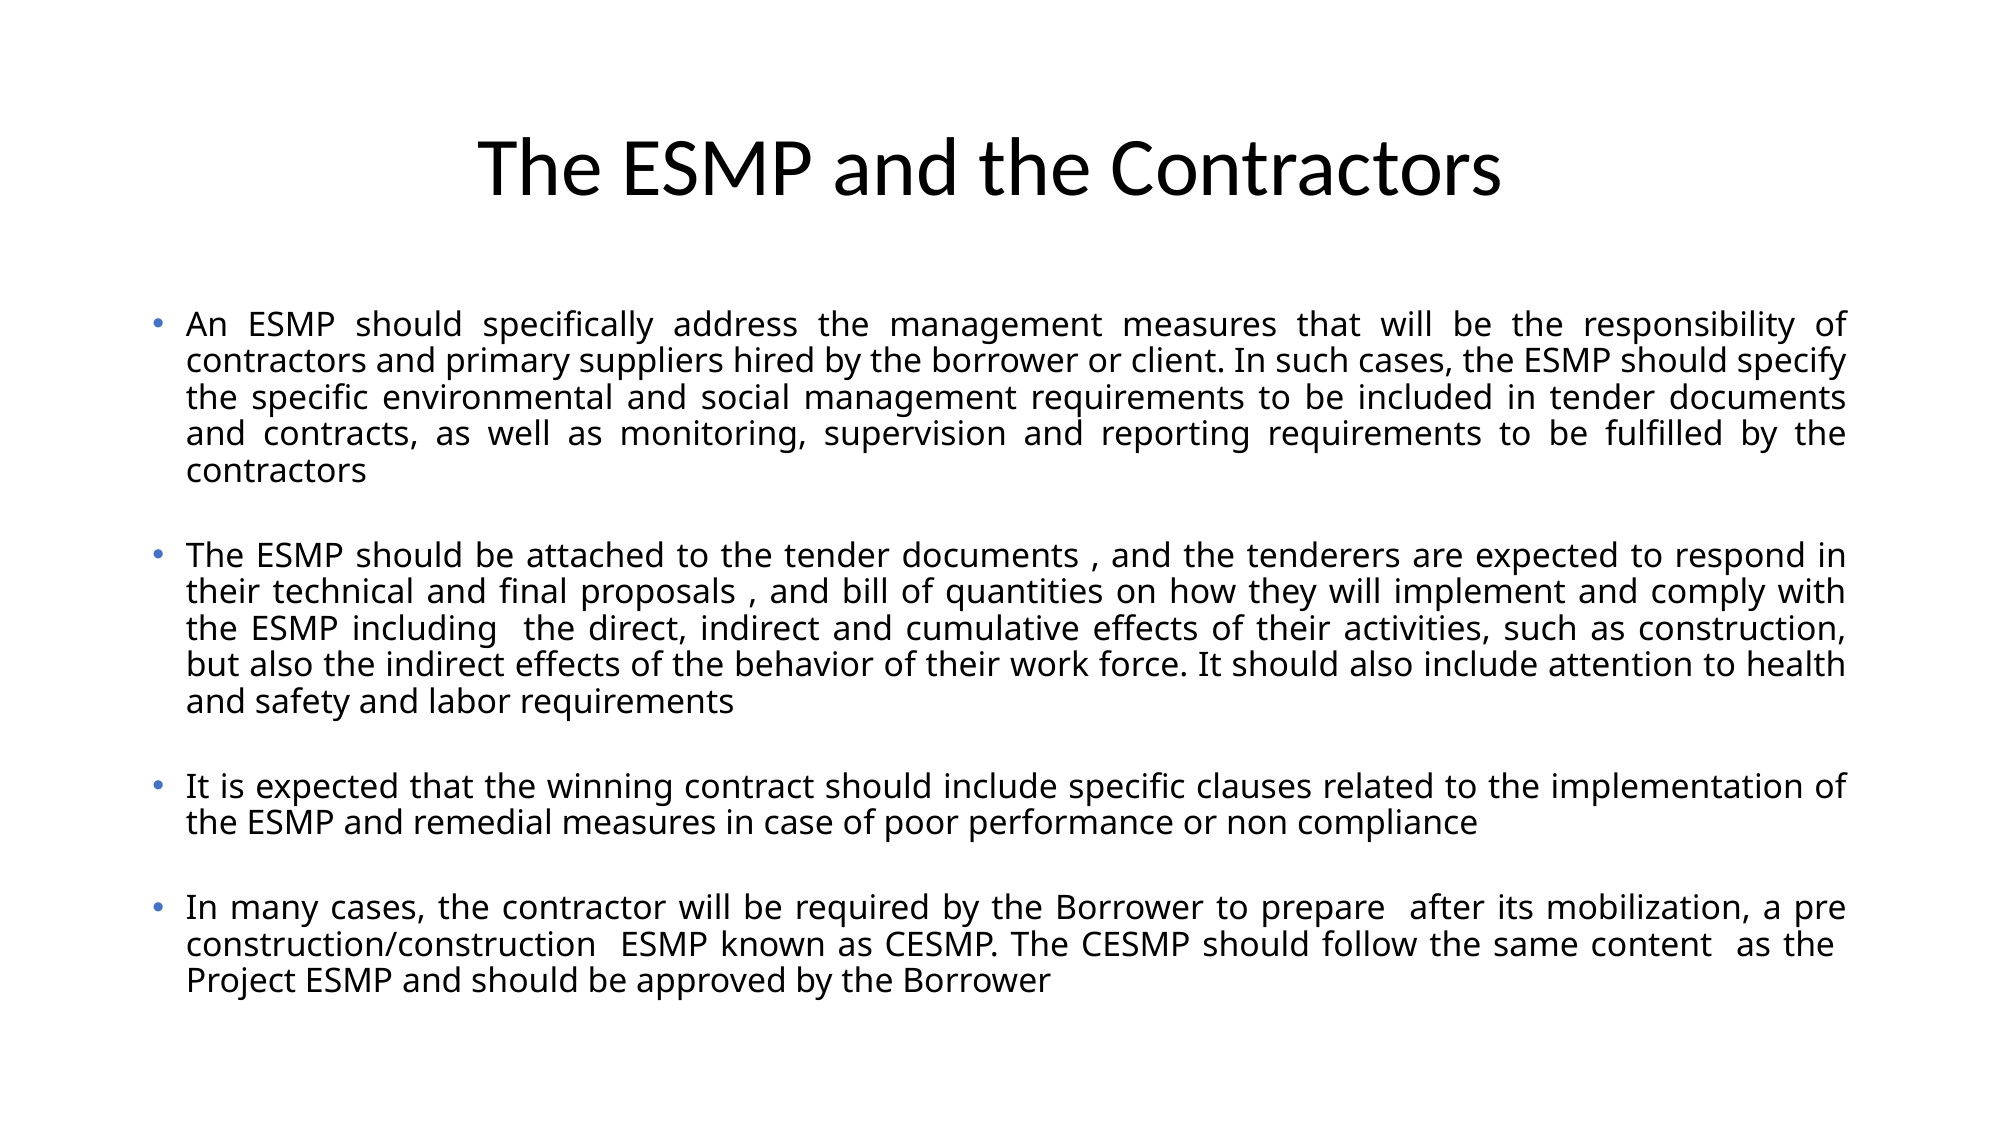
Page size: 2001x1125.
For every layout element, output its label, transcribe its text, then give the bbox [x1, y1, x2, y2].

title The ESMP and the Contractors [137, 59, 1863, 278]
list An ESMP should specifically address the management measures that will be the responsibility of contractors and primary suppliers hired by the borrower or client. In such cases, the ESMP should specify the specific environmental and social management requirements to be included in tender documents and contracts, as well as monitoring, supervision and reporting requirements to be fulfilled by the contractors The ESMP should be attached to the tender documents , and the tenderers are expected to respond in their technical and final proposals , and bill of quantities on how they will implement and comply with the ESMP including the direct, indirect and cumulative effects of their activities, such as construction, but also the indirect effects of the behavior of their work force. It should also include attention to health and safety and labor requirements It is expected that the winning contract should include specific clauses related to the implementation of the ESMP and remedial measures in case of poor performance or non compliance In many cases, the contractor will be required by the Borrower to prepare after its mobilization, a pre construction/construction ESMP known as CESMP. The CESMP should follow the same content as the Project ESMP and should be approved by the Borrower [137, 299, 1863, 1014]
